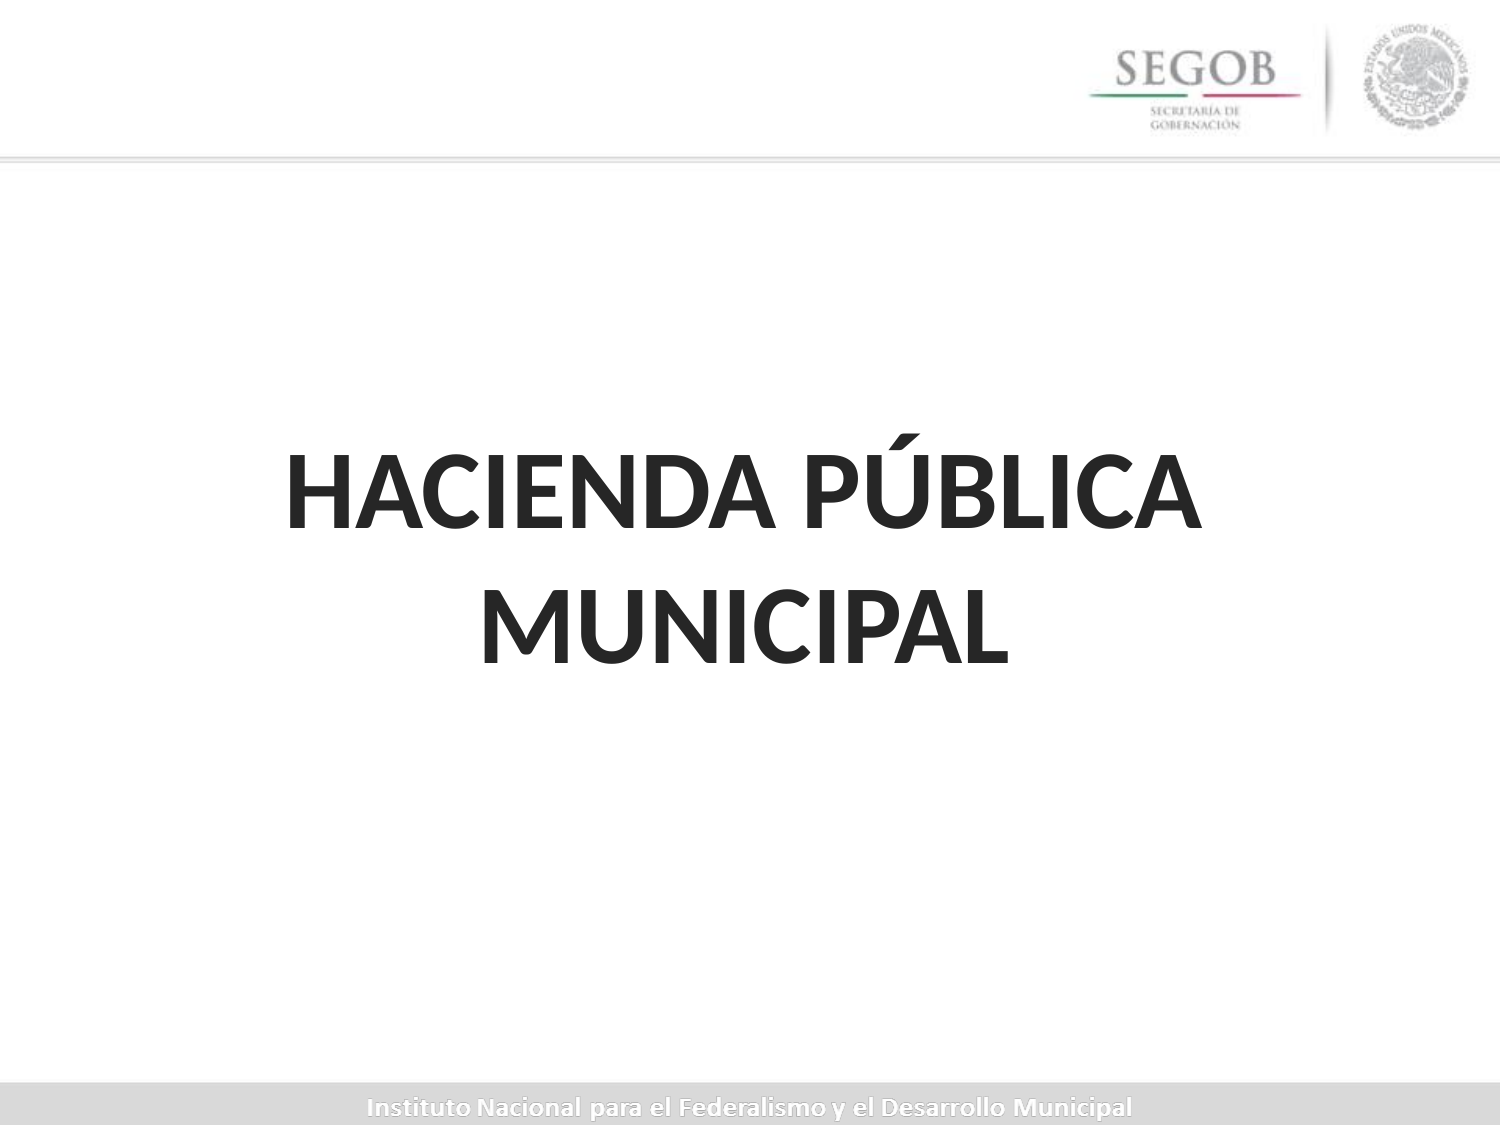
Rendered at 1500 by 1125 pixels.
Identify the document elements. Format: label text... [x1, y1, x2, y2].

picture [0, 0, 1500, 1125]
text_box HACIENDA PÚBLICA MUNICIPAL [76, 408, 1412, 694]
